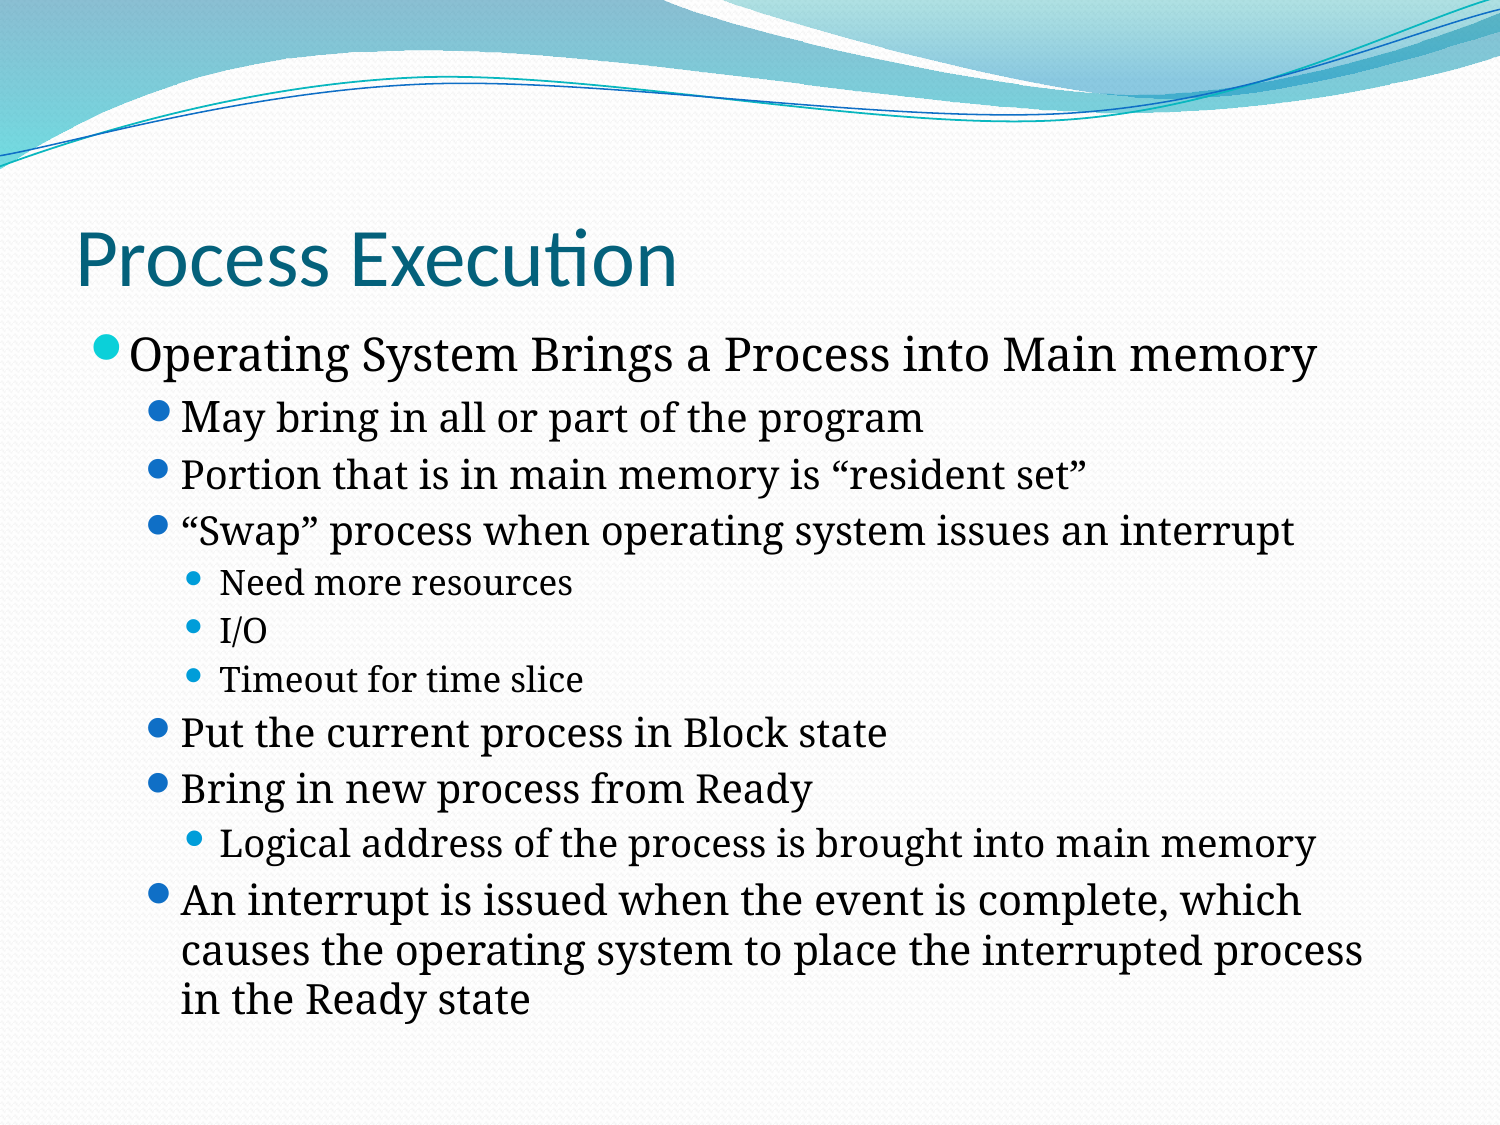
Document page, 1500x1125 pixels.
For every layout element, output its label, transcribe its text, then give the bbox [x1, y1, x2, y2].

title Process Execution [75, 115, 1425, 303]
list Operating System Brings a Process into Main memory May bring in all or part of the program Portion that is in main memory is “resident set” “Swap” process when operating system issues an interrupt Need more resources I/O Timeout for time slice Put the current process in Block state Bring in new process from Ready Logical address of the process is brought into main memory An interrupt is issued when the event is complete, which causes the operating system to place the interrupted process in the Ready state [75, 317, 1425, 1038]
